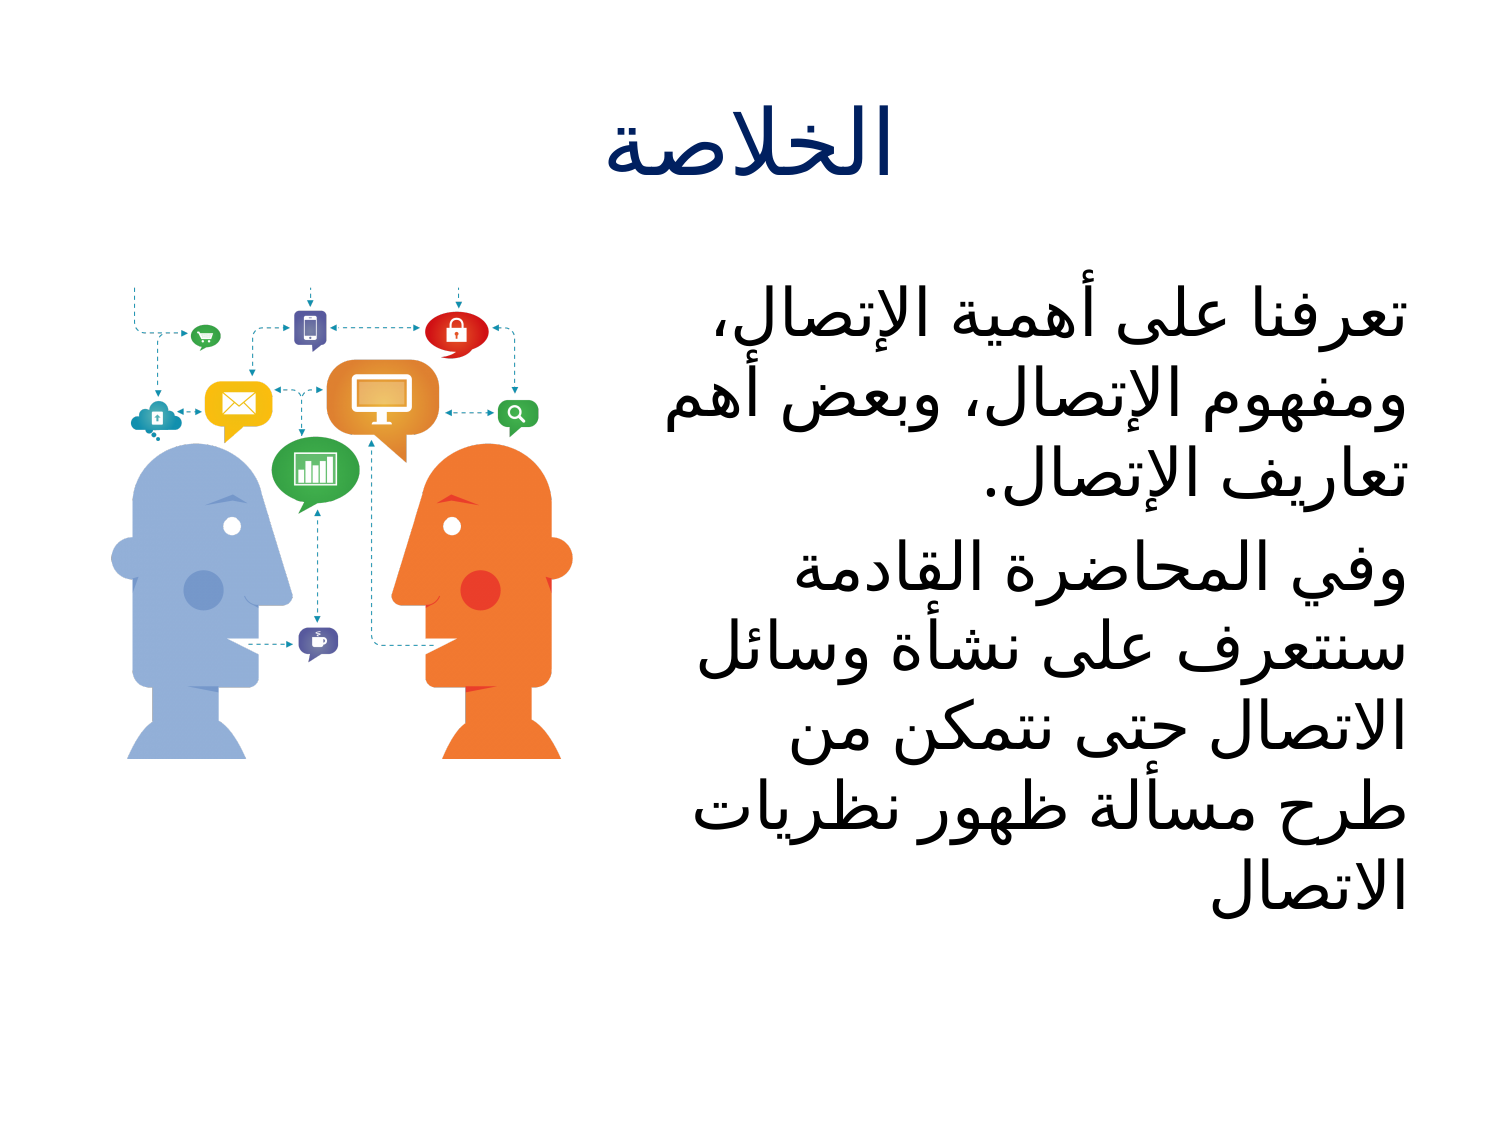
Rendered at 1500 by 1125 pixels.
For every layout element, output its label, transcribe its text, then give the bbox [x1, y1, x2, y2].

list تعرفنا على أهمية الإتصال، ومفهوم الإتصال، وبعض أهم تعاريف الإتصال. وفي المحاضرة القادمة سنتعرف على نشأة وسائل الاتصال حتى نتمكن من طرح مسألة ظهور نظريات الاتصال [631, 262, 1425, 1005]
title الخلاصة [75, 45, 1425, 233]
picture [100, 278, 603, 759]
